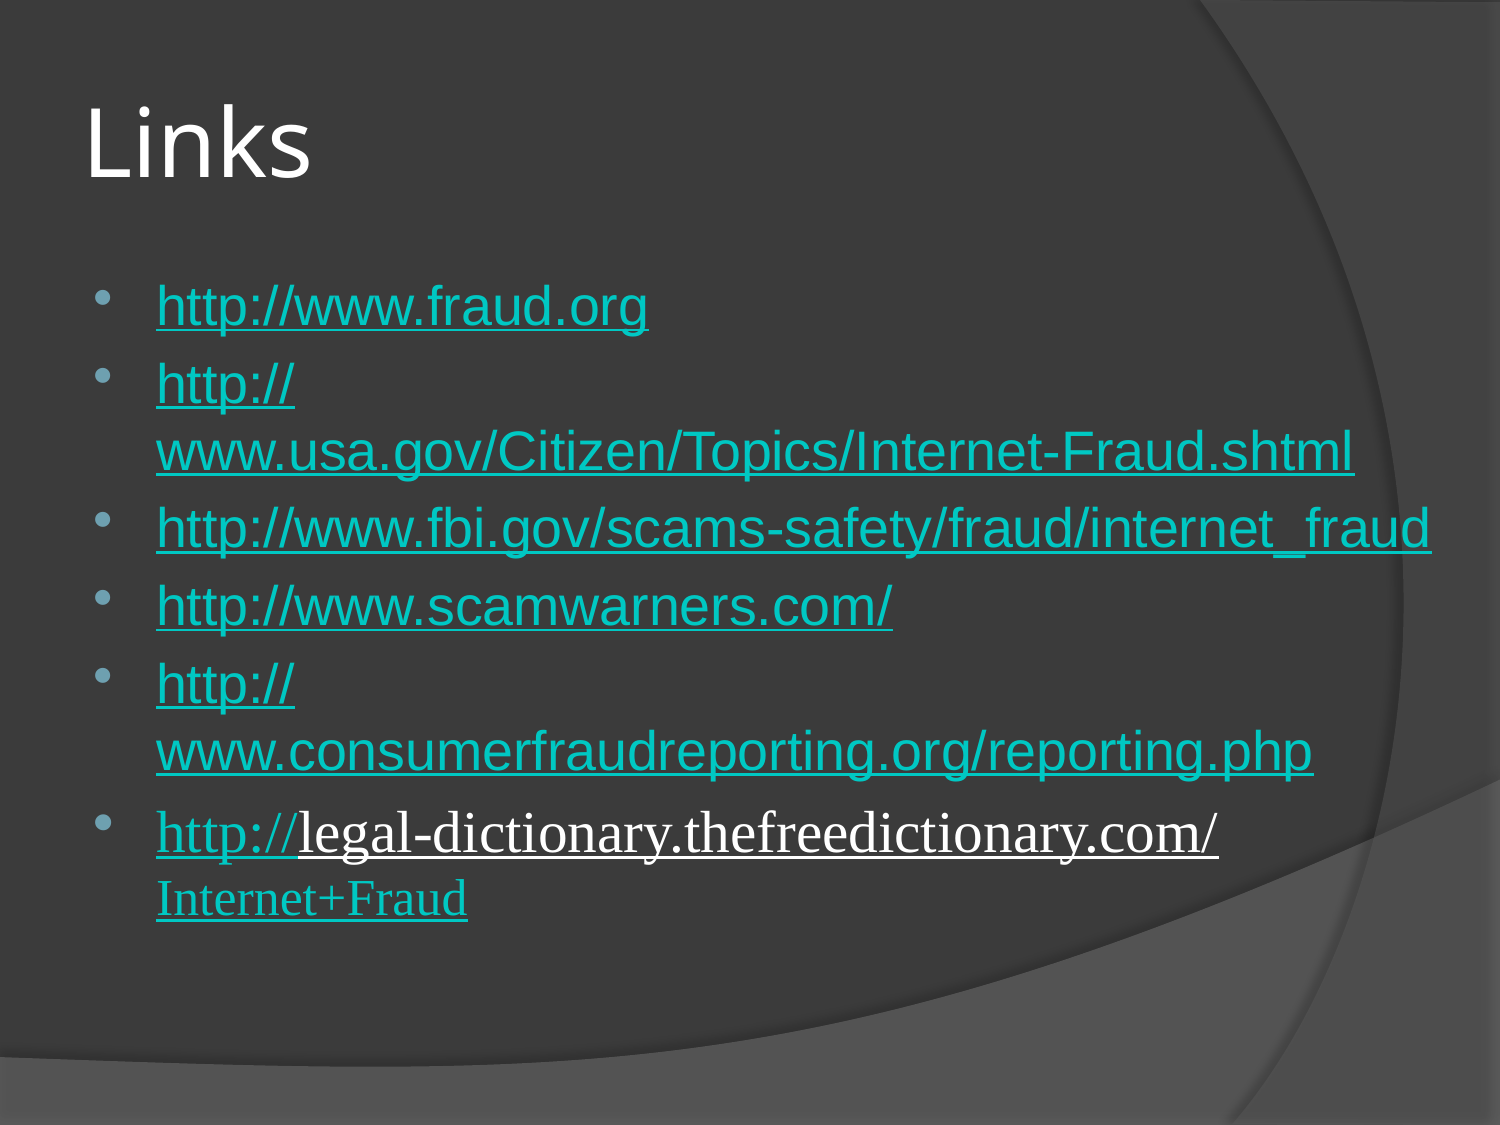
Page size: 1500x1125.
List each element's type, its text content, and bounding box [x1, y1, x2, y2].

title Links [75, 45, 1300, 233]
list http://www.fraud.org http://www.usa.gov/Citizen/Topics/Internet-Fraud.shtml http://www.fbi.gov/scams-safety/fraud/internet_fraud http://www.scamwarners.com/ http://www.consumerfraudreporting.org/reporting.php http://legal-dictionary.thefreedictionary.com/ Internet+Fraud [75, 262, 1463, 1005]
